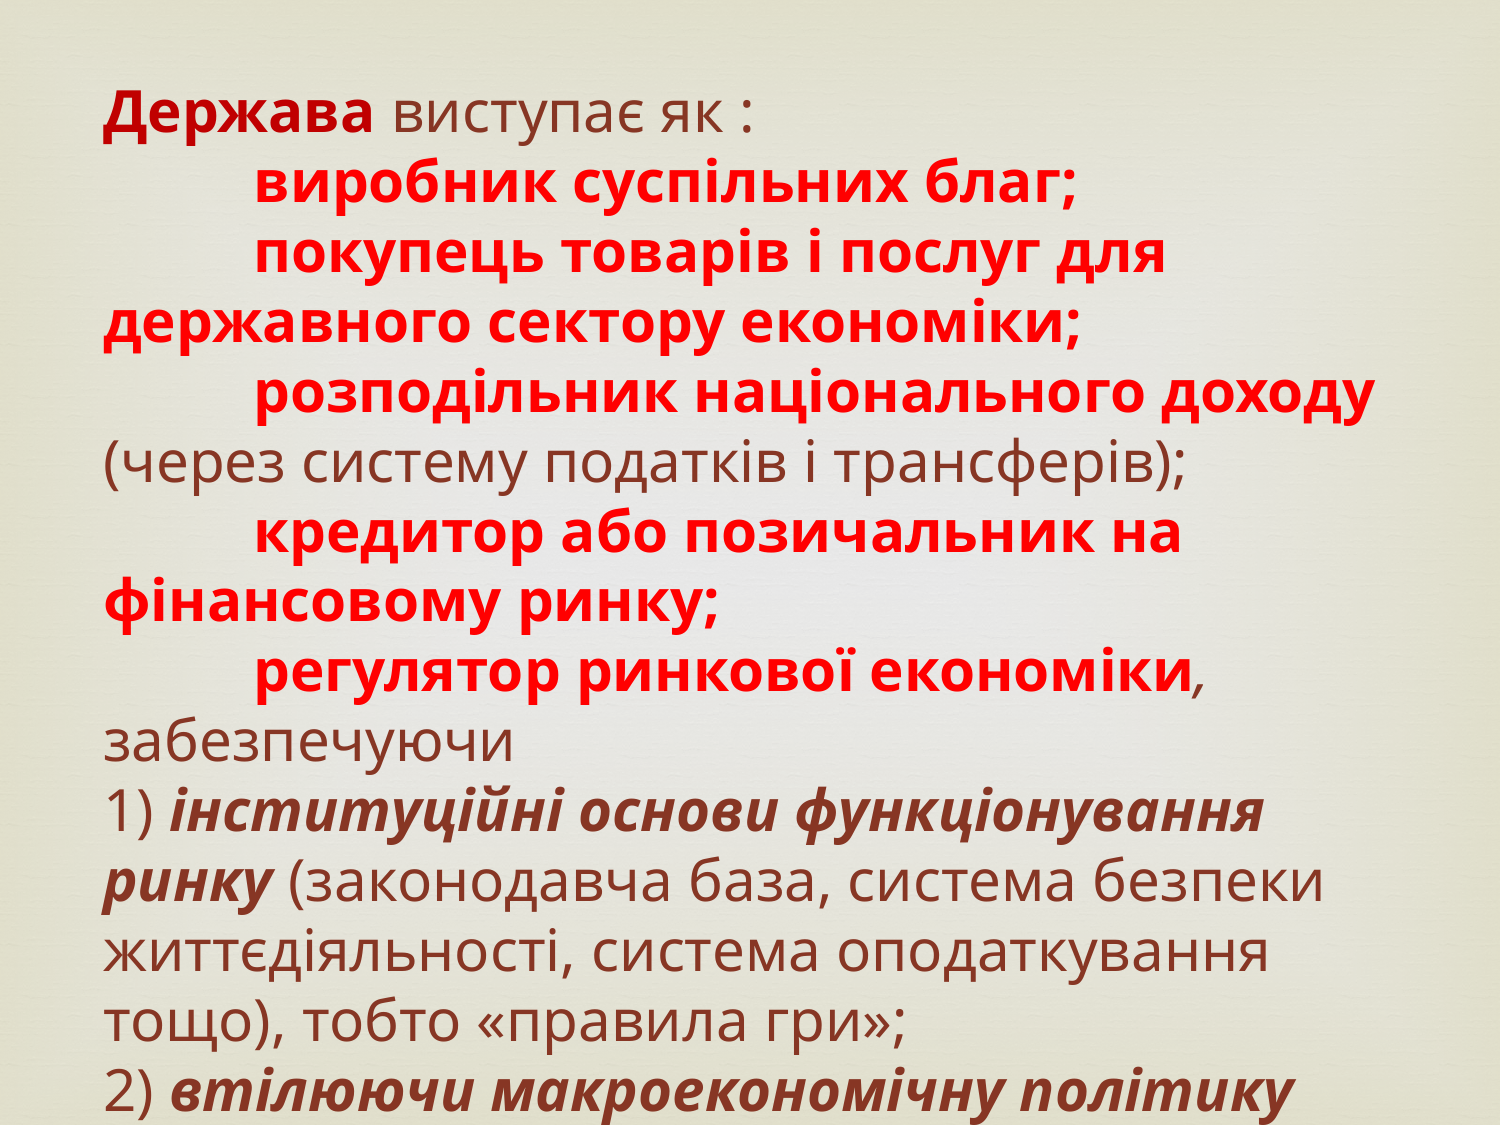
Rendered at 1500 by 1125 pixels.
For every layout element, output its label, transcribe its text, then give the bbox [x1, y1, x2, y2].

text_box Держава виступає як : виробник суспільних благ; покупець товарів і послуг для державного сектору економіки; розподільник національного доходу (через систему податків і трансферів); кредитор або позичальник на фінансовому ринку; регулятор ринкової економіки, забезпечуючи 1) інституційні основи функціонування ринку (законодавча база, система безпеки життєдіяльності, система оподаткування тощо), тобто «правила гри»; 2) втілюючи макроекономічну політику [88, 66, 1459, 1125]
